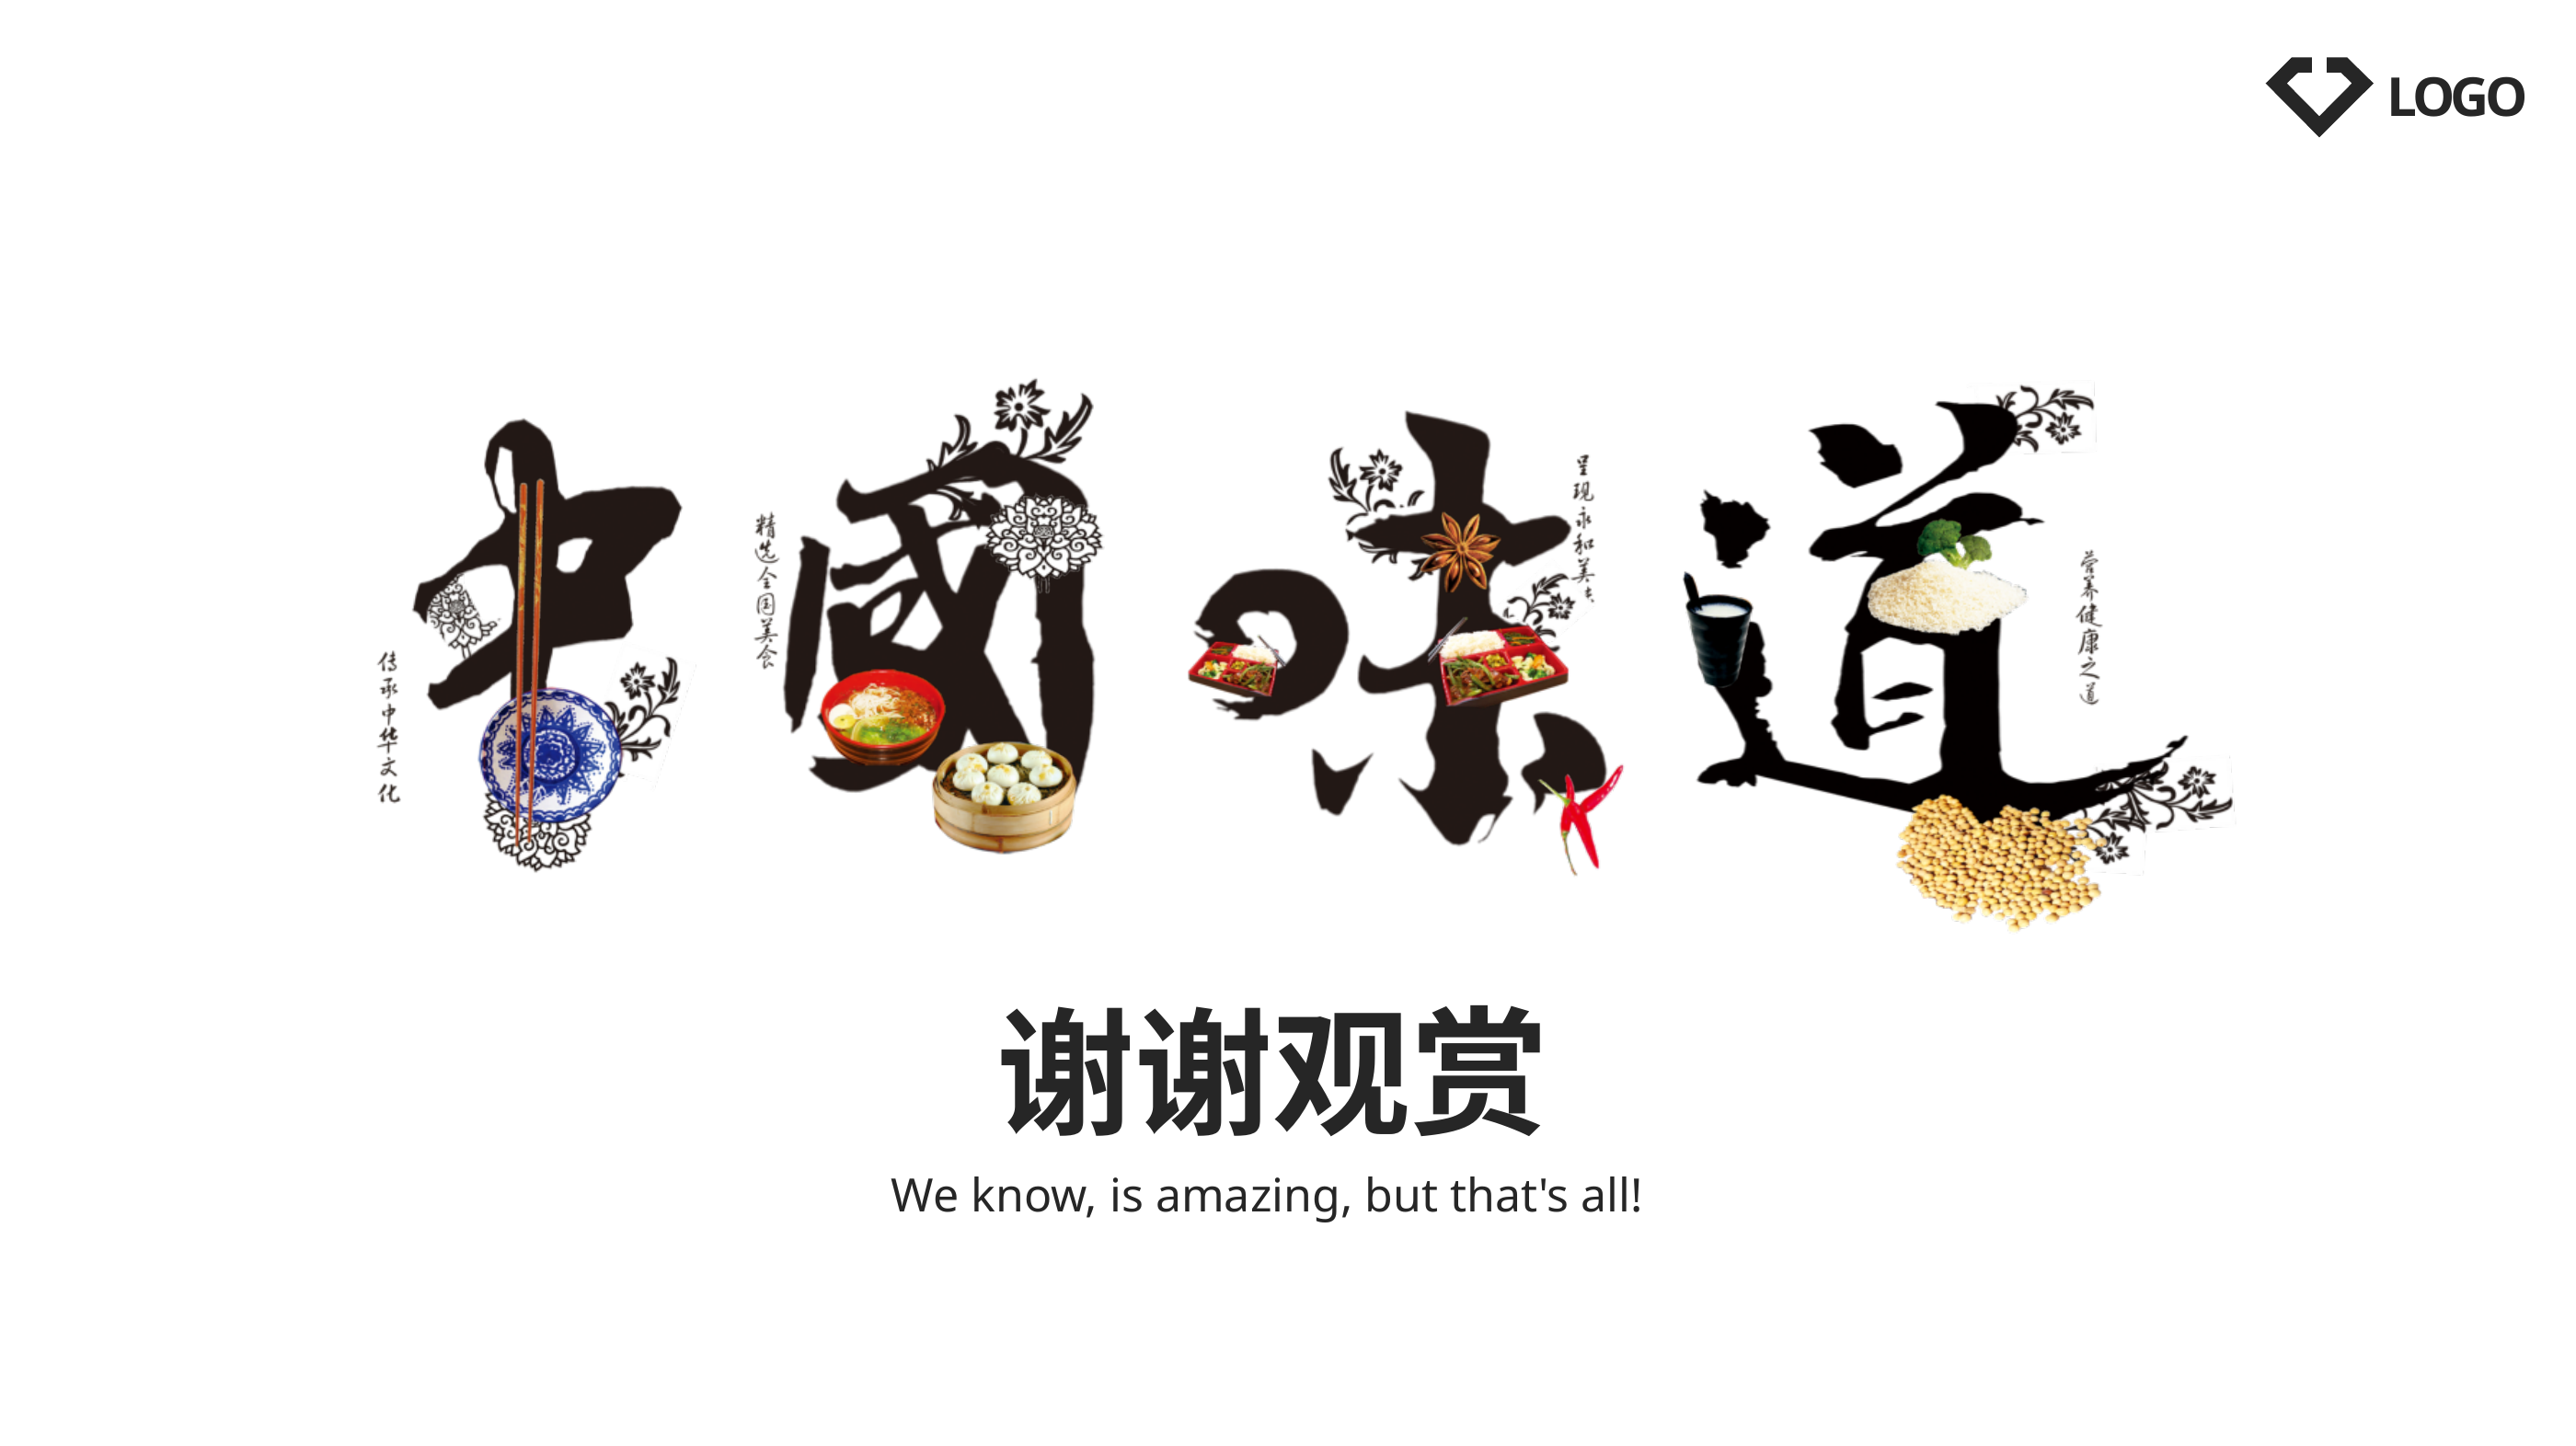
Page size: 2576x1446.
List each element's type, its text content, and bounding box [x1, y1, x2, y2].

text_box We know, is amazing, but that's all! [742, 1165, 1793, 1222]
picture [213, 328, 2267, 961]
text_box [2265, 54, 2560, 138]
text_box 谢谢观赏 [443, 979, 2102, 1160]
